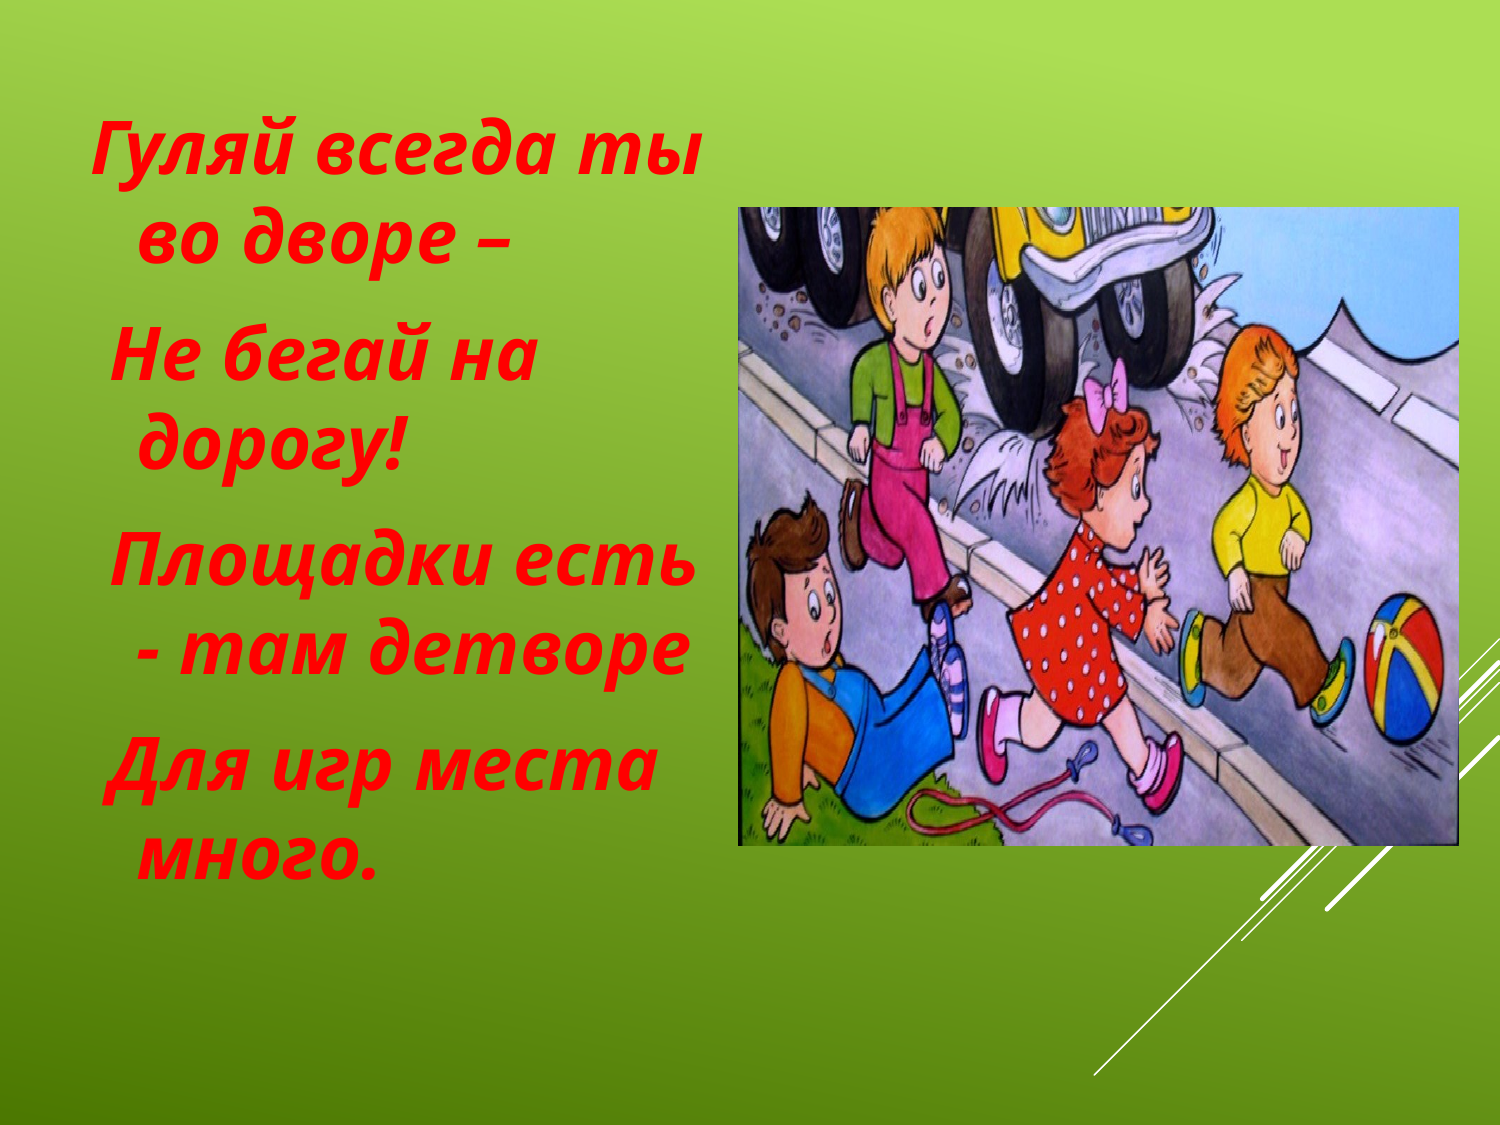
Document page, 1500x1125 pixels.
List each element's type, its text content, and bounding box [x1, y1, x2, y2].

list Гуляй всегда ты во дворе – Не бегай на дорогу! Площадки есть - там детворе Для игр места много. [75, 90, 738, 905]
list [737, 207, 1460, 847]
